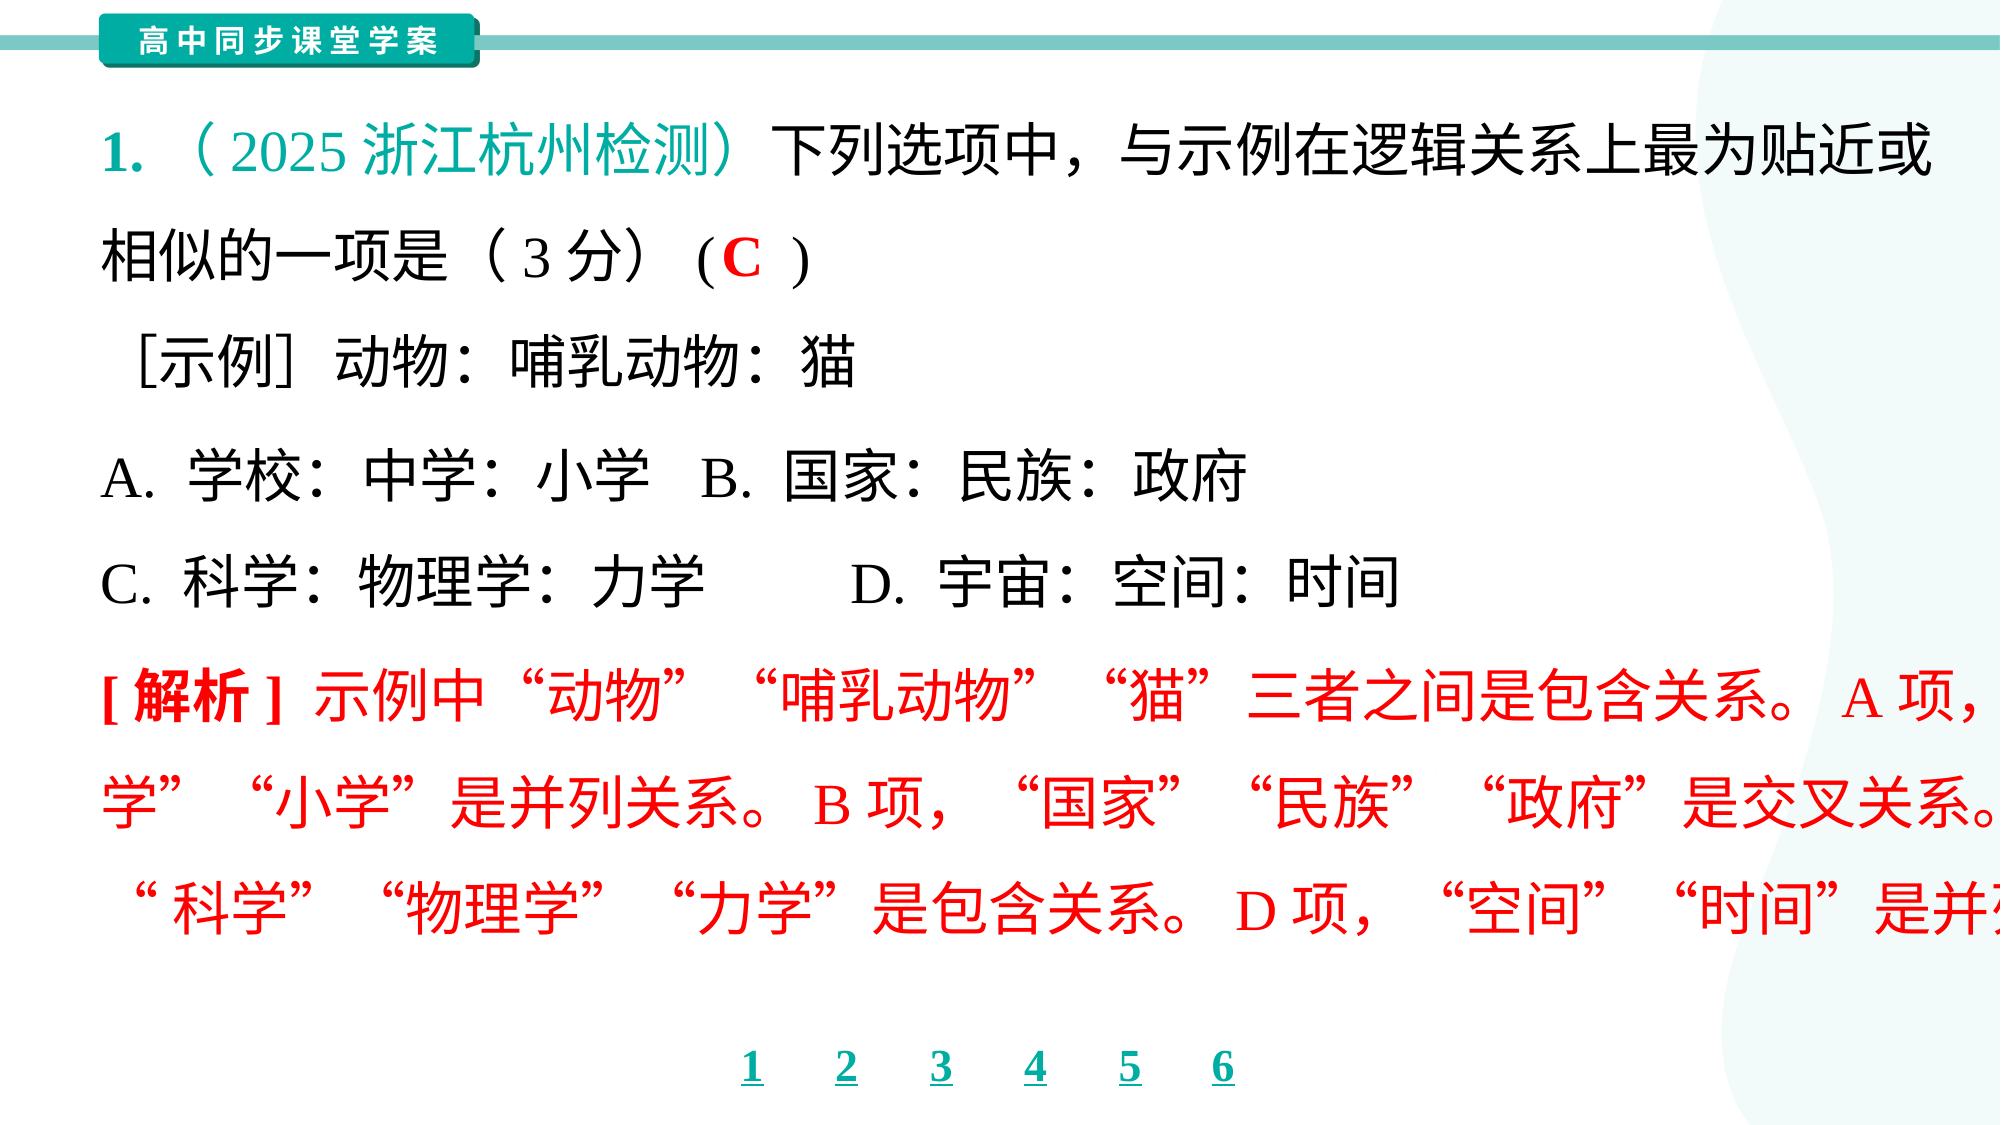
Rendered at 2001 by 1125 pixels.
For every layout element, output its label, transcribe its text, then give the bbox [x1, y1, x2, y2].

text_box [解析] 示例中“动物”“哺乳动物”“猫”三者之间是包含关系。A项，“中 学”“小学”是并列关系。B项，“国家”“民族”“政府”是交叉关系。C项， “科学”“物理学”“力学”是包含关系。D项，“空间”“时间”是并列关系。 [100, 623, 1899, 943]
text_box C [700, 184, 785, 289]
picture [0, 0, 2000, 1125]
text_box 1.（2025浙江杭州检测）下列选项中，与示例在逻辑关系上最为贴近或 相似的一项是（3分）( ) ［示例］动物：哺乳动物：猫 [100, 76, 1899, 396]
text_box A. 学校：中学：小学 B. 国家：民族：政府 C. 科学：物理学：力学 D. 宇宙：空间：时间 [100, 402, 1899, 616]
